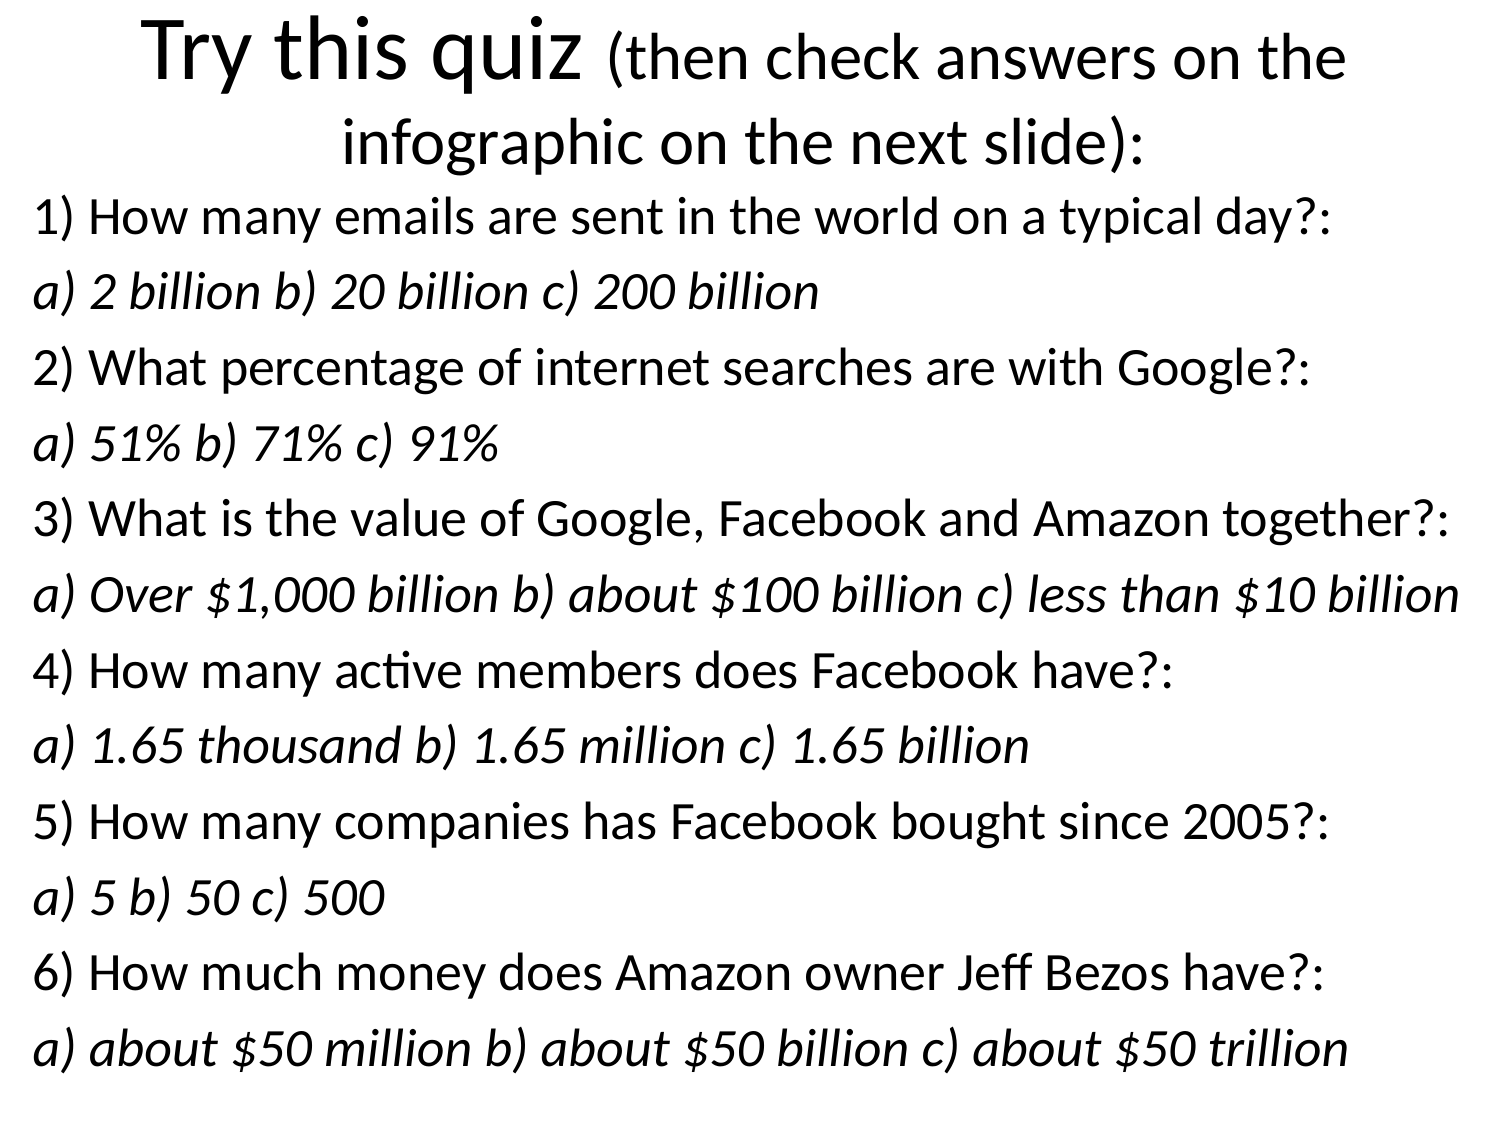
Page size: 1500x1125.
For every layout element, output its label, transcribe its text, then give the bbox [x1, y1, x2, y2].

title Try this quiz (then check answers on the infographic on the next slide): [17, 42, 1471, 124]
list 1) How many emails are sent in the world on a typical day?: a) 2 billion b) 20 billion c) 200 billion 2) What percentage of internet searches are with Google?: a) 51% b) 71% c) 91% 3) What is the value of Google, Facebook and Amazon together?: a) Over $1,000 billion b) about $100 billion c) less than $10 billion 4) How many active members does Facebook have?: a) 1.65 thousand b) 1.65 million c) 1.65 billion 5) How many companies has Facebook bought since 2005?: a) 5 b) 50 c) 500 6) How much money does Amazon owner Jeff Bezos have?: a) about $50 million b) about $50 billion c) about $50 trillion [17, 172, 1483, 1106]
